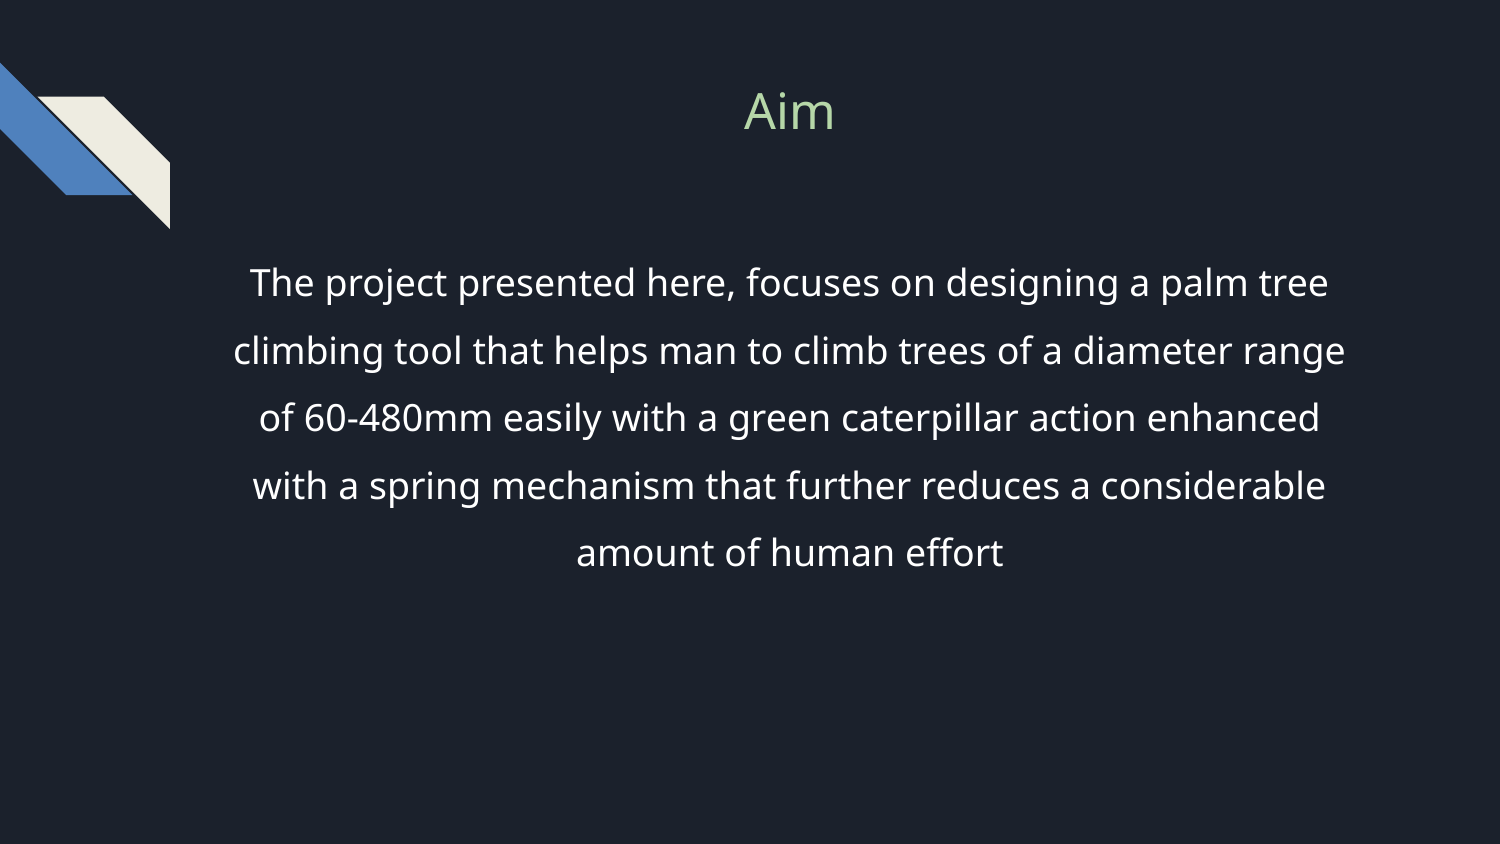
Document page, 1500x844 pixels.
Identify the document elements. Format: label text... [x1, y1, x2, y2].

text_box Aim [212, 64, 1368, 185]
text_box The project presented here, focuses on designing a palm tree climbing tool that helps man to climb trees of a diameter range of 60-480mm easily with a green caterpillar action enhanced with a spring mechanism that further reduces a considerable amount of human effort [212, 221, 1368, 735]
